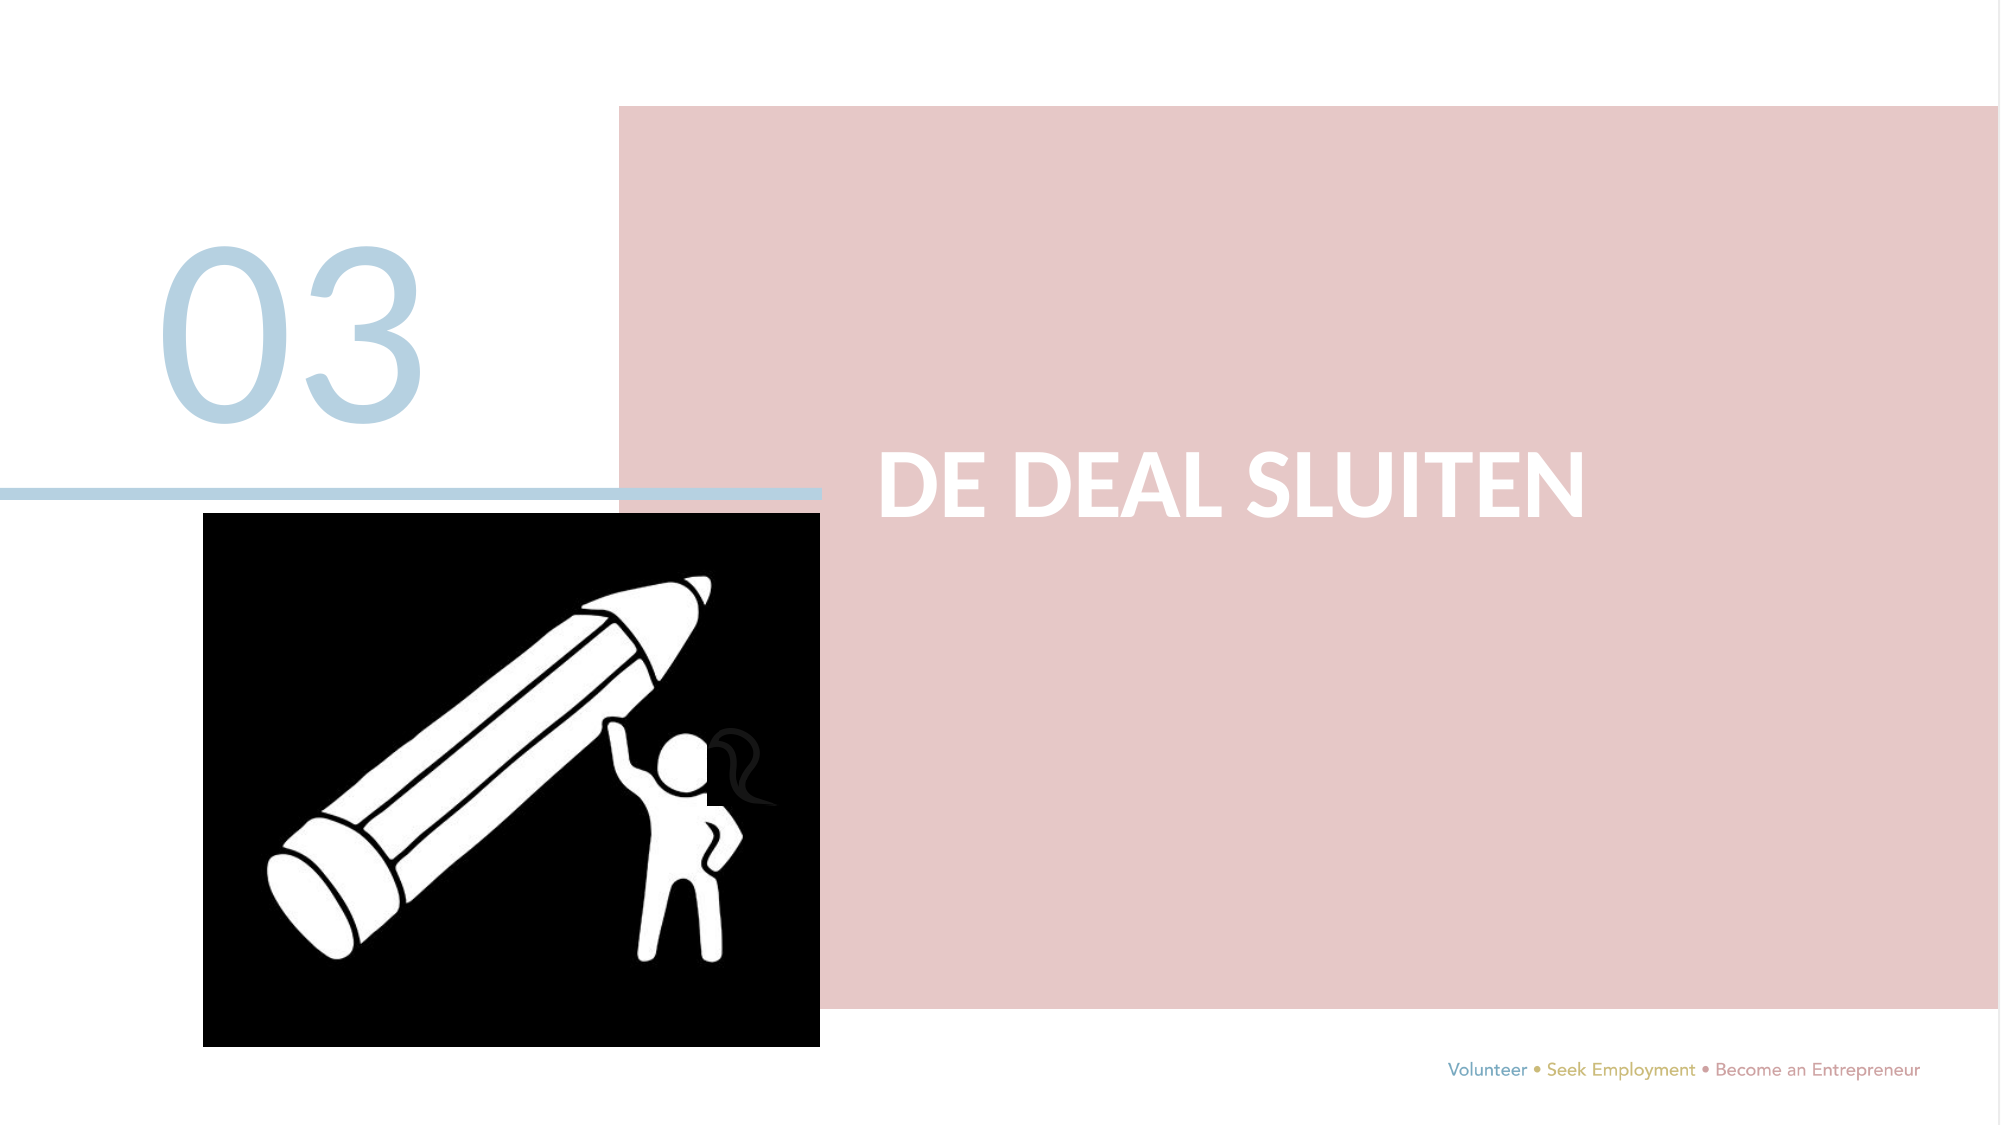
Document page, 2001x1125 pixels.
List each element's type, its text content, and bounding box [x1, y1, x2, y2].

list DE DEAL SLUITEN [861, 430, 1892, 951]
list 03 [141, 180, 481, 277]
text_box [203, 513, 820, 1047]
picture [1418, 1046, 1971, 1103]
